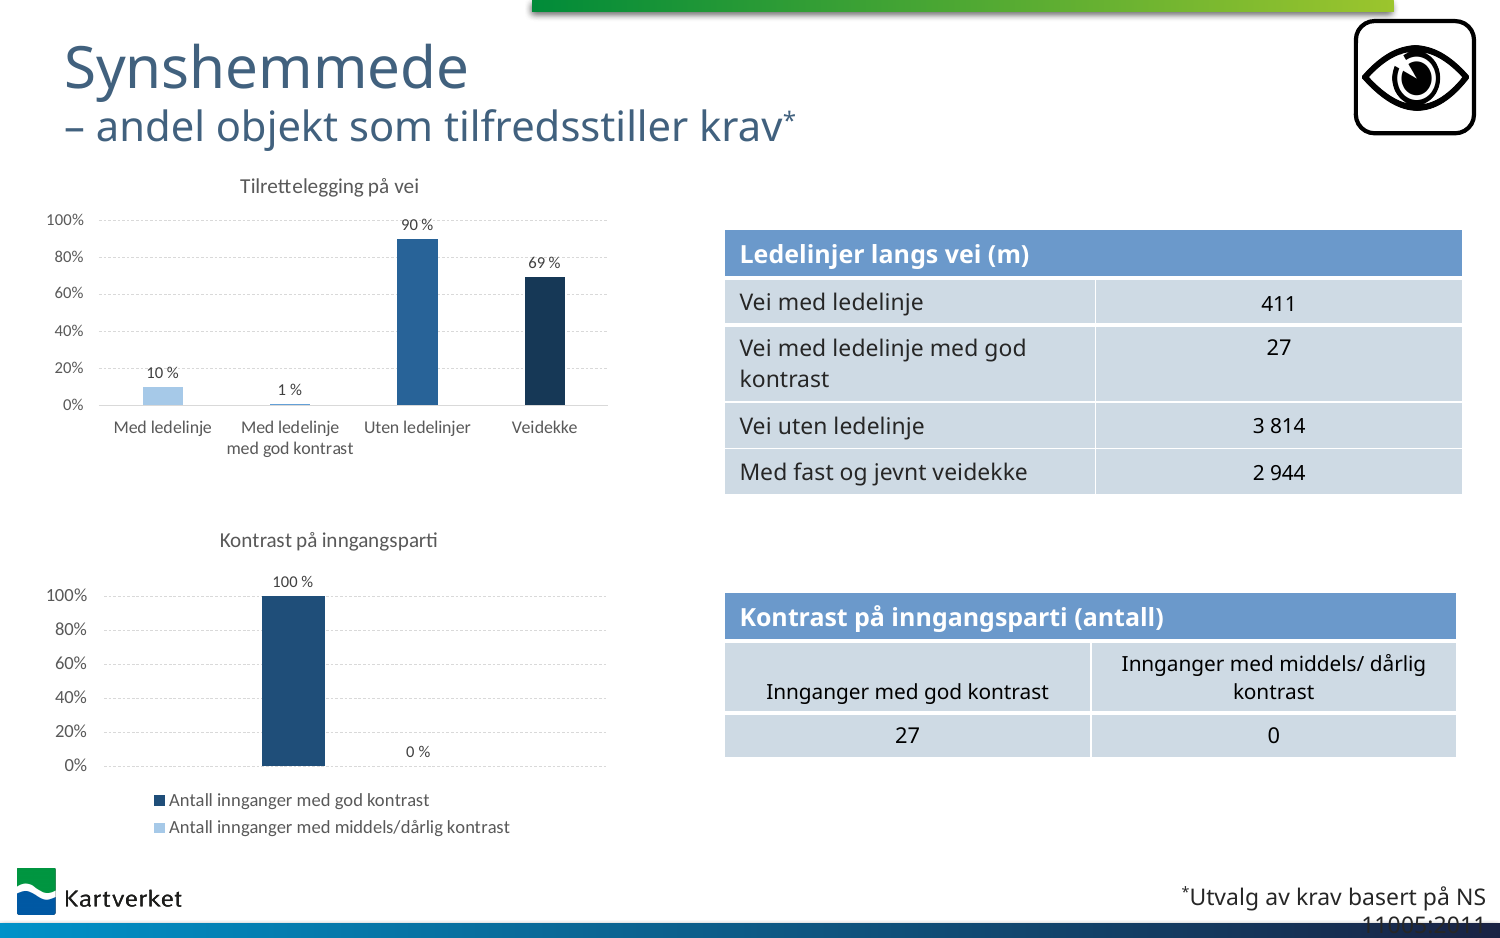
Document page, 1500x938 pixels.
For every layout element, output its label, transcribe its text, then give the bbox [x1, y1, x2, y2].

table_cell Innganger med middels/ dårlig kontrast [1092, 643, 1456, 711]
table_cell 0 [1092, 715, 1456, 757]
text_box Synshemmede – andel objekt som tilfredsstiller krav* [49, 24, 1431, 158]
picture [41, 166, 618, 492]
text_box *Utvalg av krav basert på NS 11005:2011 [1068, 873, 1500, 938]
table_cell 3 814 [1096, 403, 1462, 448]
table_cell Vei uten ledelinje [725, 403, 1095, 448]
table_cell Vei med ledelinje [725, 280, 1095, 323]
table_cell Innganger med god kontrast [725, 643, 1090, 711]
table_cell 2 944 [1096, 449, 1462, 494]
table_cell Vei med ledelinje med god kontrast [725, 327, 1095, 401]
table_cell 27 [725, 715, 1090, 757]
table_cell Med fast og jevnt veidekke [725, 449, 1095, 494]
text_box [1355, 20, 1475, 134]
table_header Ledelinjer langs vei (m) [725, 230, 1462, 276]
table_cell 27 [1096, 327, 1462, 401]
table_cell 411 [1096, 280, 1462, 323]
table_header Kontrast på inngangsparti (antall) [725, 593, 1456, 639]
picture [41, 520, 617, 846]
